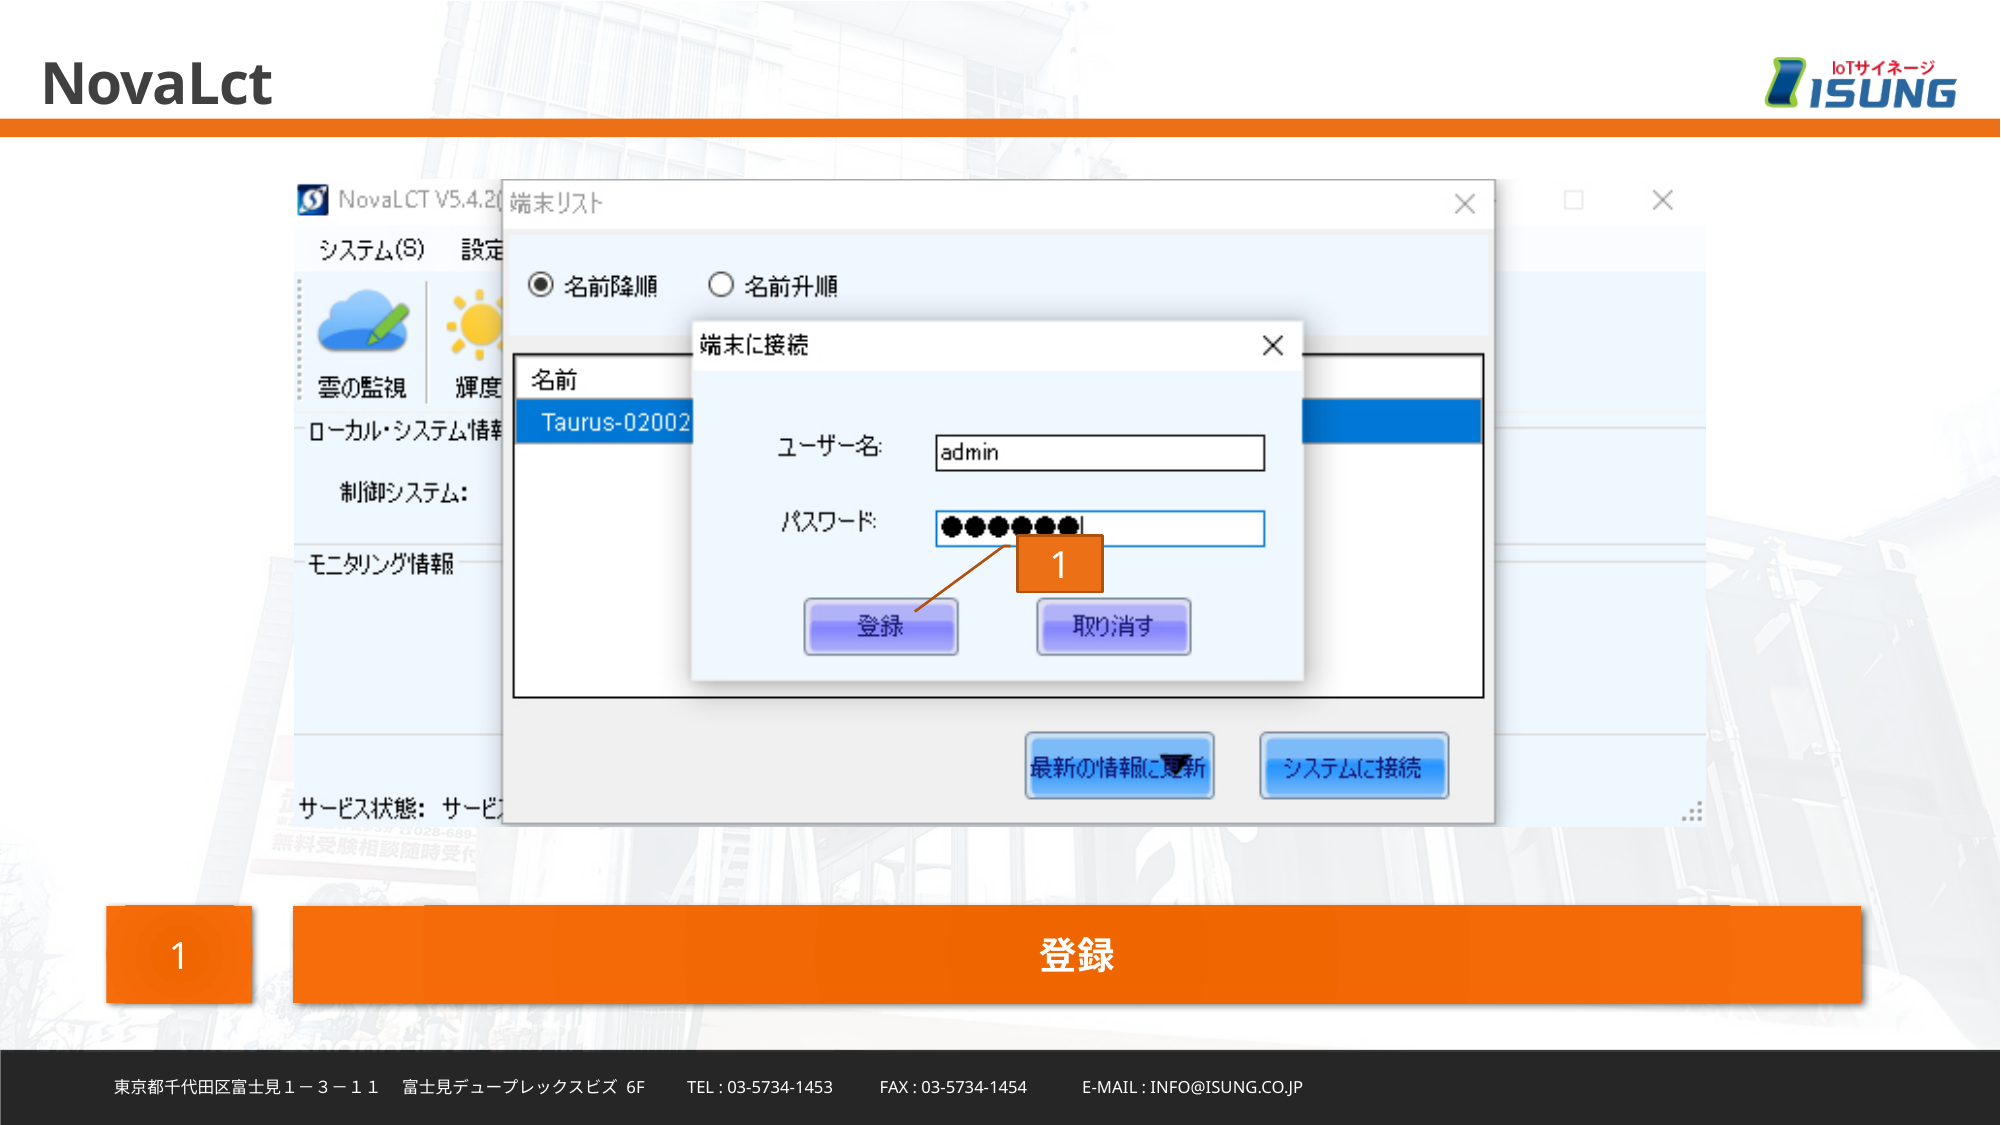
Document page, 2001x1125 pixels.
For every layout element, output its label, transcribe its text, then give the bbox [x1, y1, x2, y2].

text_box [293, 178, 1707, 828]
picture [0, 0, 2000, 1053]
text_box 東京都千代田区富士見１－３－１１ 富士見デュープレックスビズ 6F TEL : 03-5734-1453 FAX : 03-5734-1454 E-Mail : info@isung.co.jp [25, 1067, 1320, 1110]
